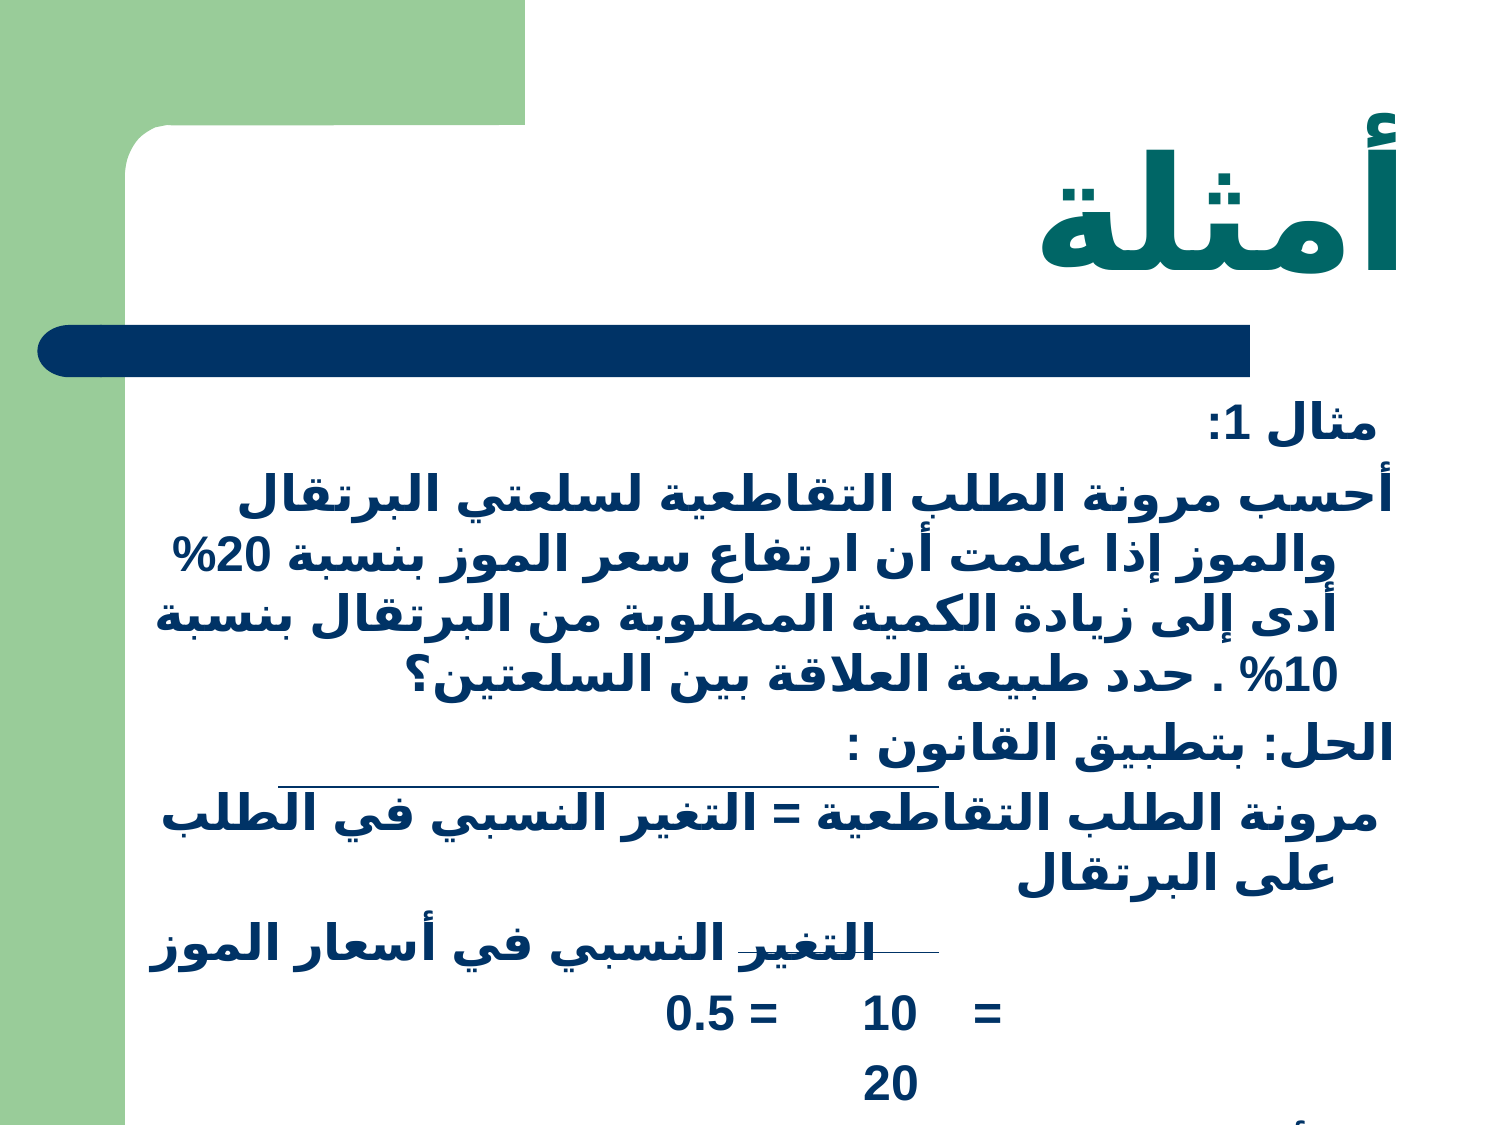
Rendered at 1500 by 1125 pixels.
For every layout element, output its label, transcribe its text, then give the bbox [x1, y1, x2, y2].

list مثال 1: أحسب مرونة الطلب التقاطعية لسلعتي البرتقال والموز إذا علمت أن ارتفاع سعر الموز بنسبة 20% أدى إلى زيادة الكمية المطلوبة من البرتقال بنسبة 10% . حدد طبيعة العلاقة بين السلعتين؟ الحل: بتطبيق القانون : مرونة الطلب التقاطعية = التغير النسبي في الطلب على البرتقال التغير النسبي في أسعار الموز = 10 = 0.5 20 بما أن مرونة الطلب التقاطعية موجبة فان العلاقة بين السلعتين تبادلية [76, 373, 1411, 1092]
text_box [277, 786, 940, 953]
title أمثلة [125, 125, 1425, 313]
